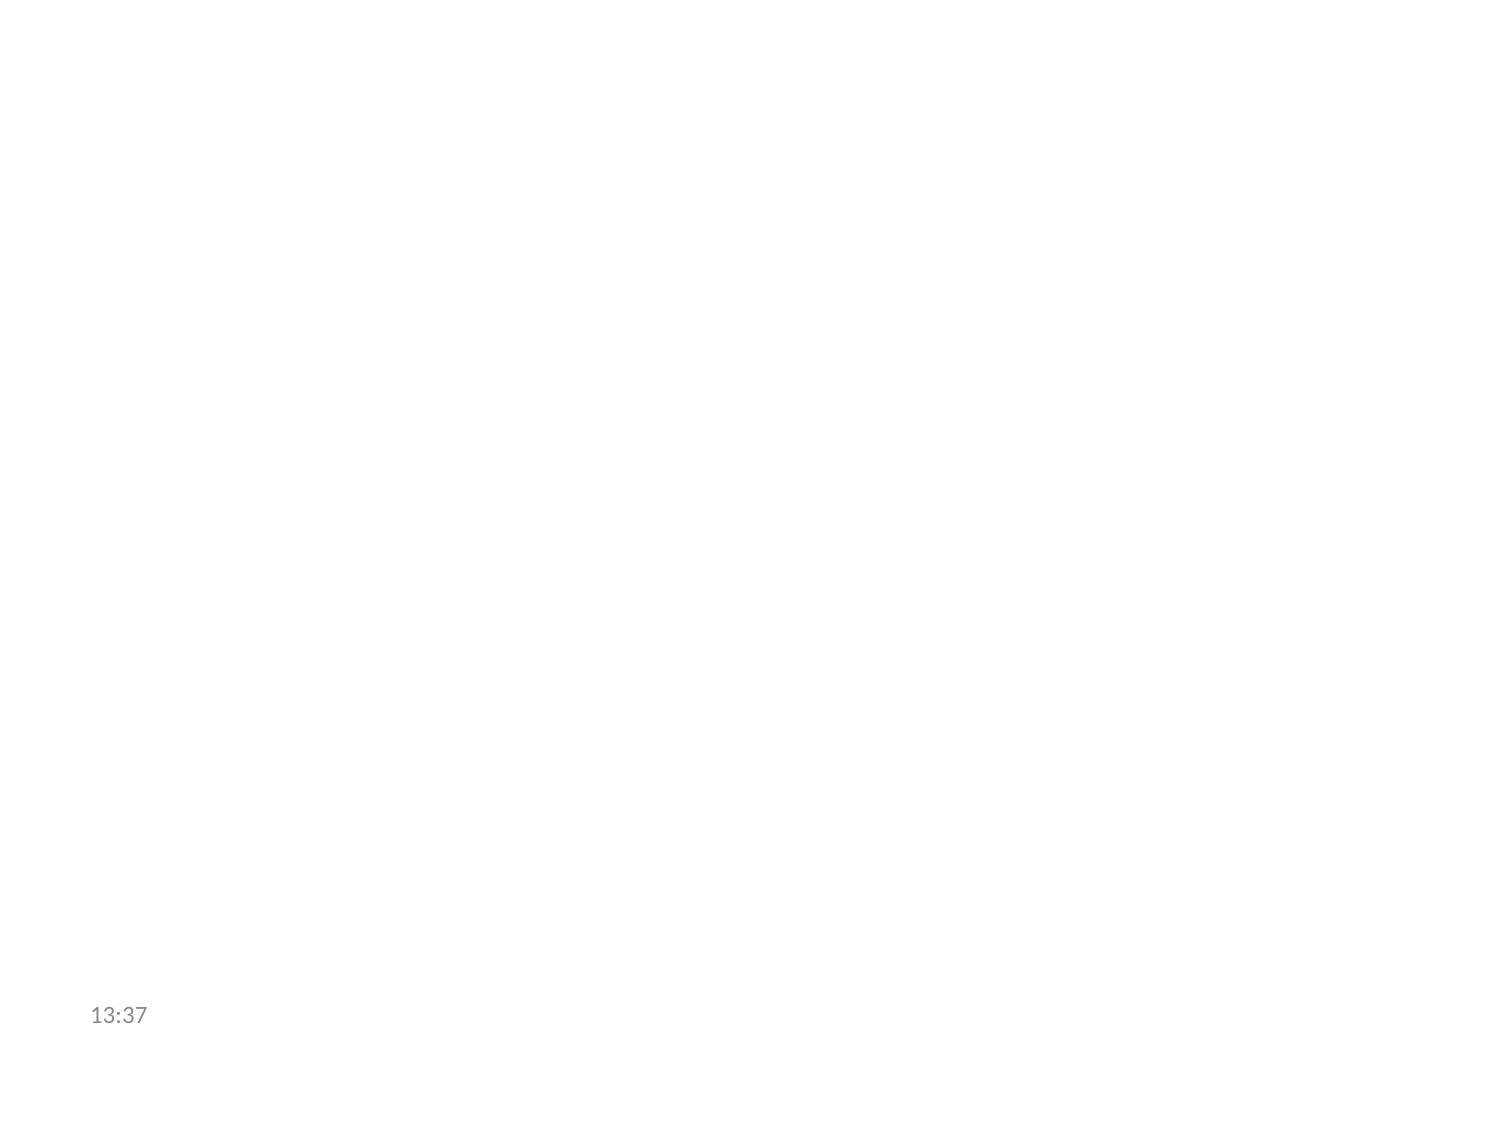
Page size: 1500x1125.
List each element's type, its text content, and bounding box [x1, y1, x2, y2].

text_box 15:35 [75, 983, 425, 1044]
